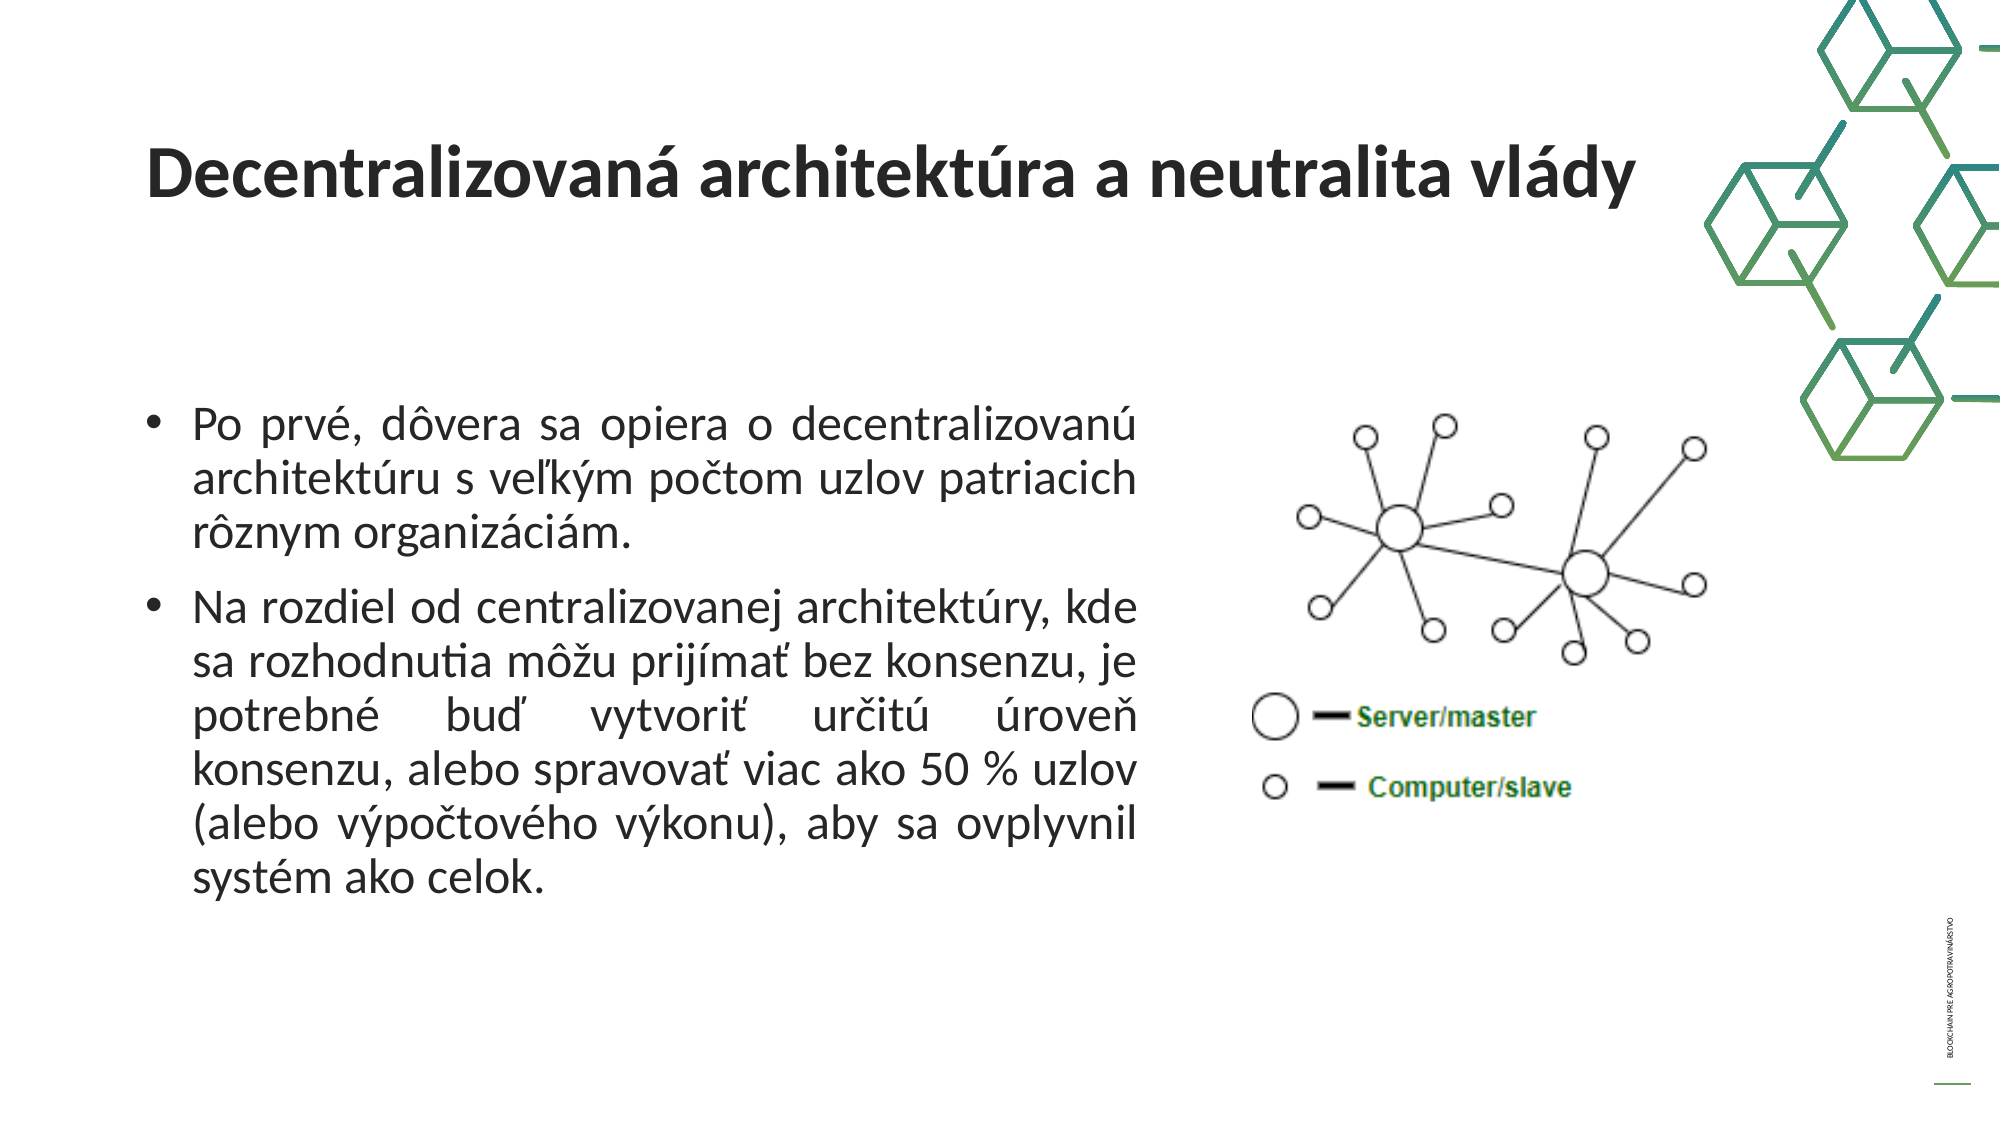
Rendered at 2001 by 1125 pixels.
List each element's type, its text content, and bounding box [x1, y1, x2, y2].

list Decentralizovaná architektúra a neutralita vlády [130, 124, 1698, 257]
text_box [1703, 0, 2000, 462]
list Po prvé, dôvera sa opiera o decentralizovanú architektúru s veľkým počtom uzlov patriacich rôznym organizáciám. Na rozdiel od centralizovanej architektúry, kde sa rozhodnutia môžu prijímať bez konsenzu, je potrebné buď vytvoriť určitú úroveň konsenzu, alebo spravovať viac ako 50 % uzlov (alebo výpočtového výkonu), aby sa ovplyvnil systém ako celok. [130, 390, 1154, 948]
picture [1252, 394, 1721, 818]
